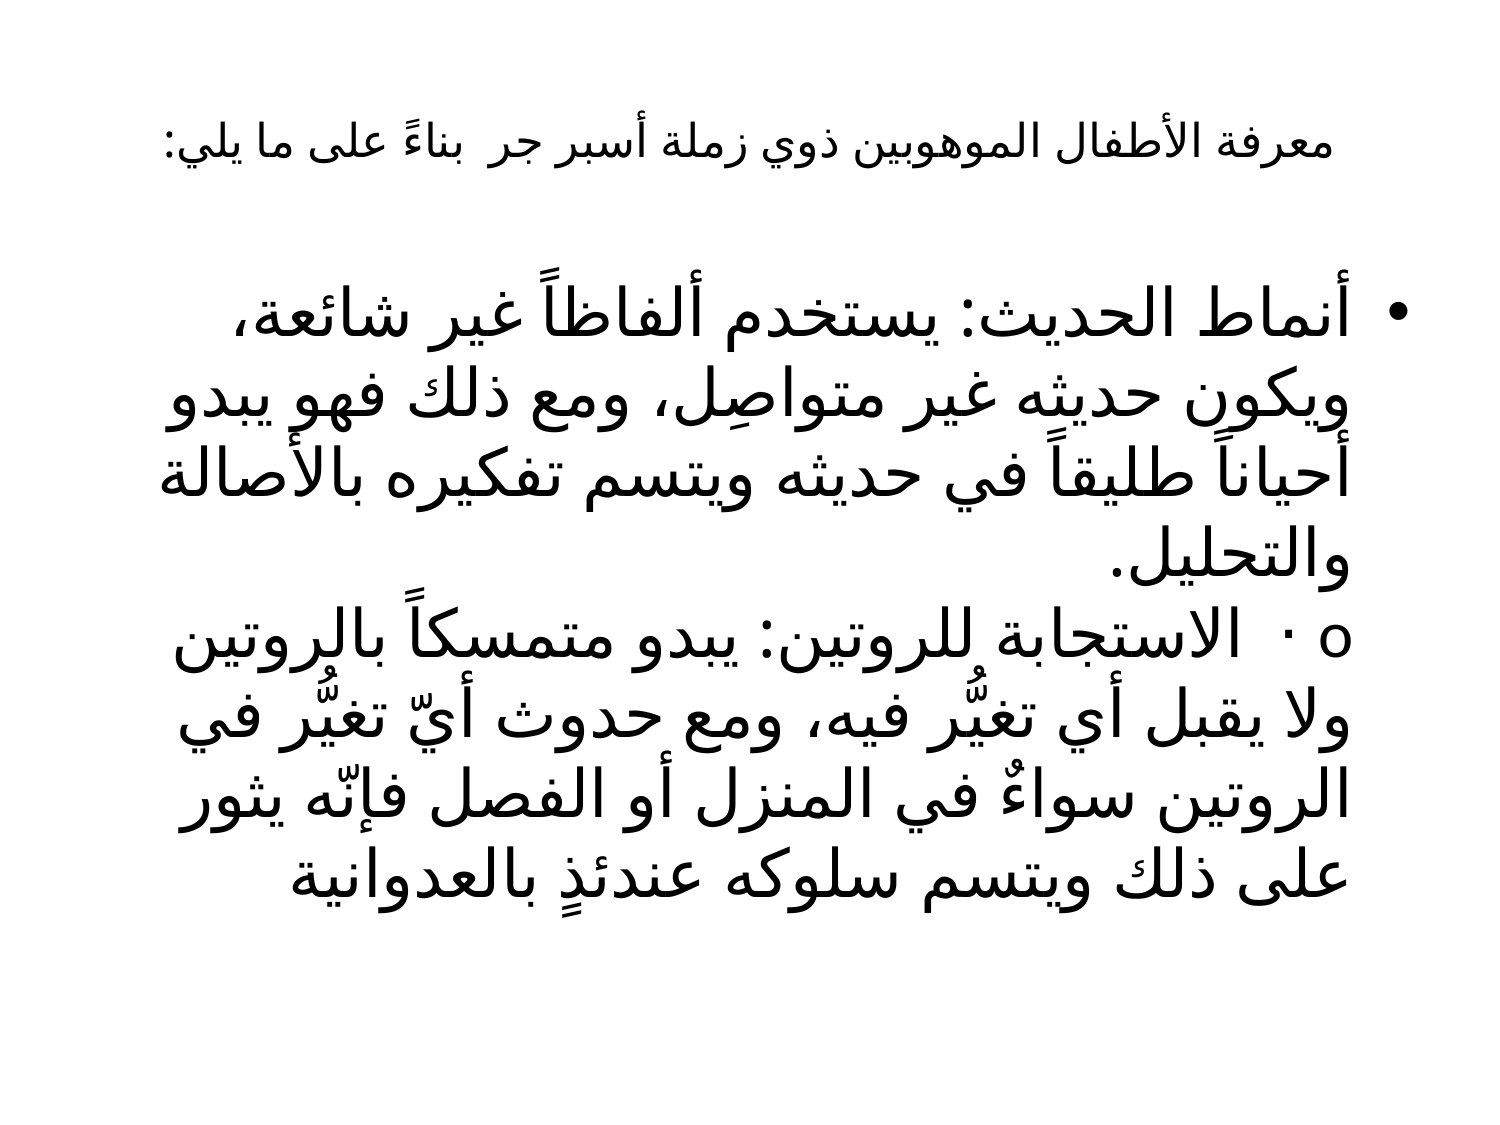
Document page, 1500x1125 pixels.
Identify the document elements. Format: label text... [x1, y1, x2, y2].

list أنماط الحديث: يستخدم ألفاظاً غير شائعة، ويكون حديثه غير متواصِل، ومع ذلك فهو يبدو أحياناً طليقاً في حديثه ويتسم تفكيره بالأصالة والتحليل. o · الاستجابة للروتين: يبدو متمسكاً بالروتين ولا يقبل أي تغيُّر فيه، ومع حدوث أيّ تغيُّر في الروتين سواءٌ في المنزل أو الفصل فإنّه يثور على ذلك ويتسم سلوكه عندئذٍ بالعدوانية [75, 262, 1425, 1005]
title معرفة الأطفال الموهوبين ذوي زملة أسبر جر بناءً على ما يلي: [75, 45, 1425, 233]
